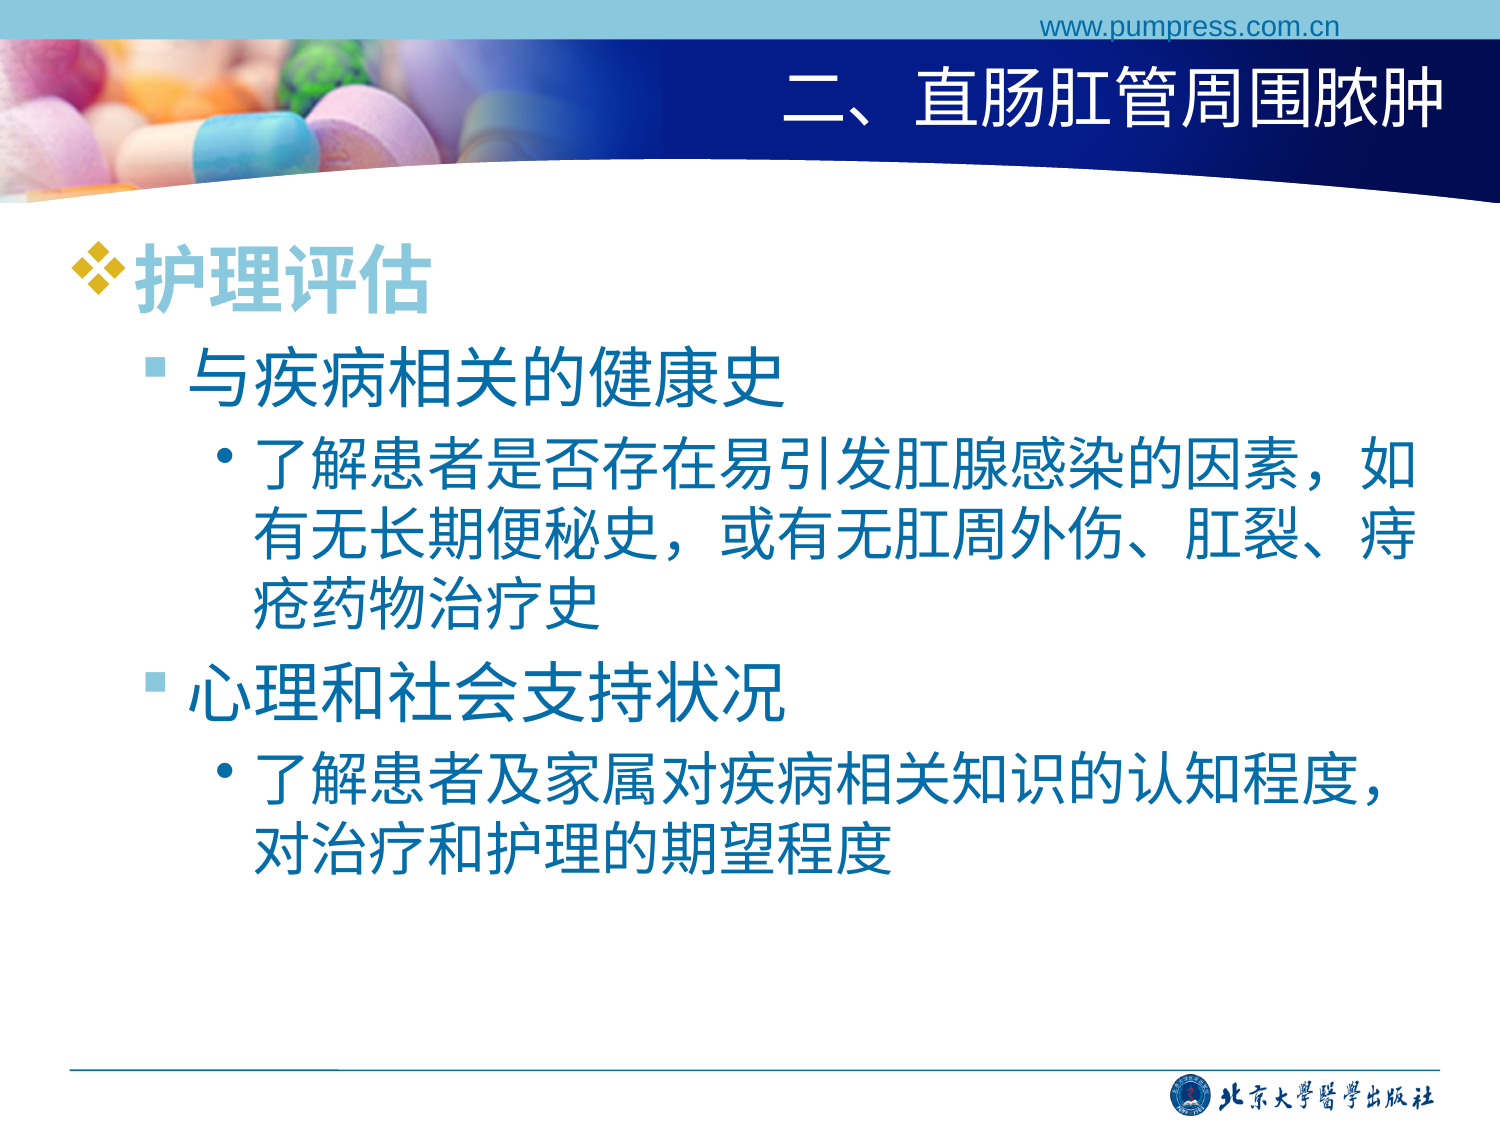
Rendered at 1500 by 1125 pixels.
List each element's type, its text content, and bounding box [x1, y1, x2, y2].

picture [1170, 1074, 1436, 1118]
picture [0, 40, 1500, 203]
slide_number www.pumpress.com.cn [1025, 0, 1463, 38]
title 二、直肠肛管周围脓肿 [137, 49, 1463, 143]
list 护理评估 与疾病相关的健康史 了解患者是否存在易引发肛腺感染的因素，如有无长期便秘史，或有无肛周外伤、肛裂、痔疮药物治疗史 心理和社会支持状况 了解患者及家属对疾病相关知识的认知程度，对治疗和护理的期望程度 [49, 224, 1463, 1026]
